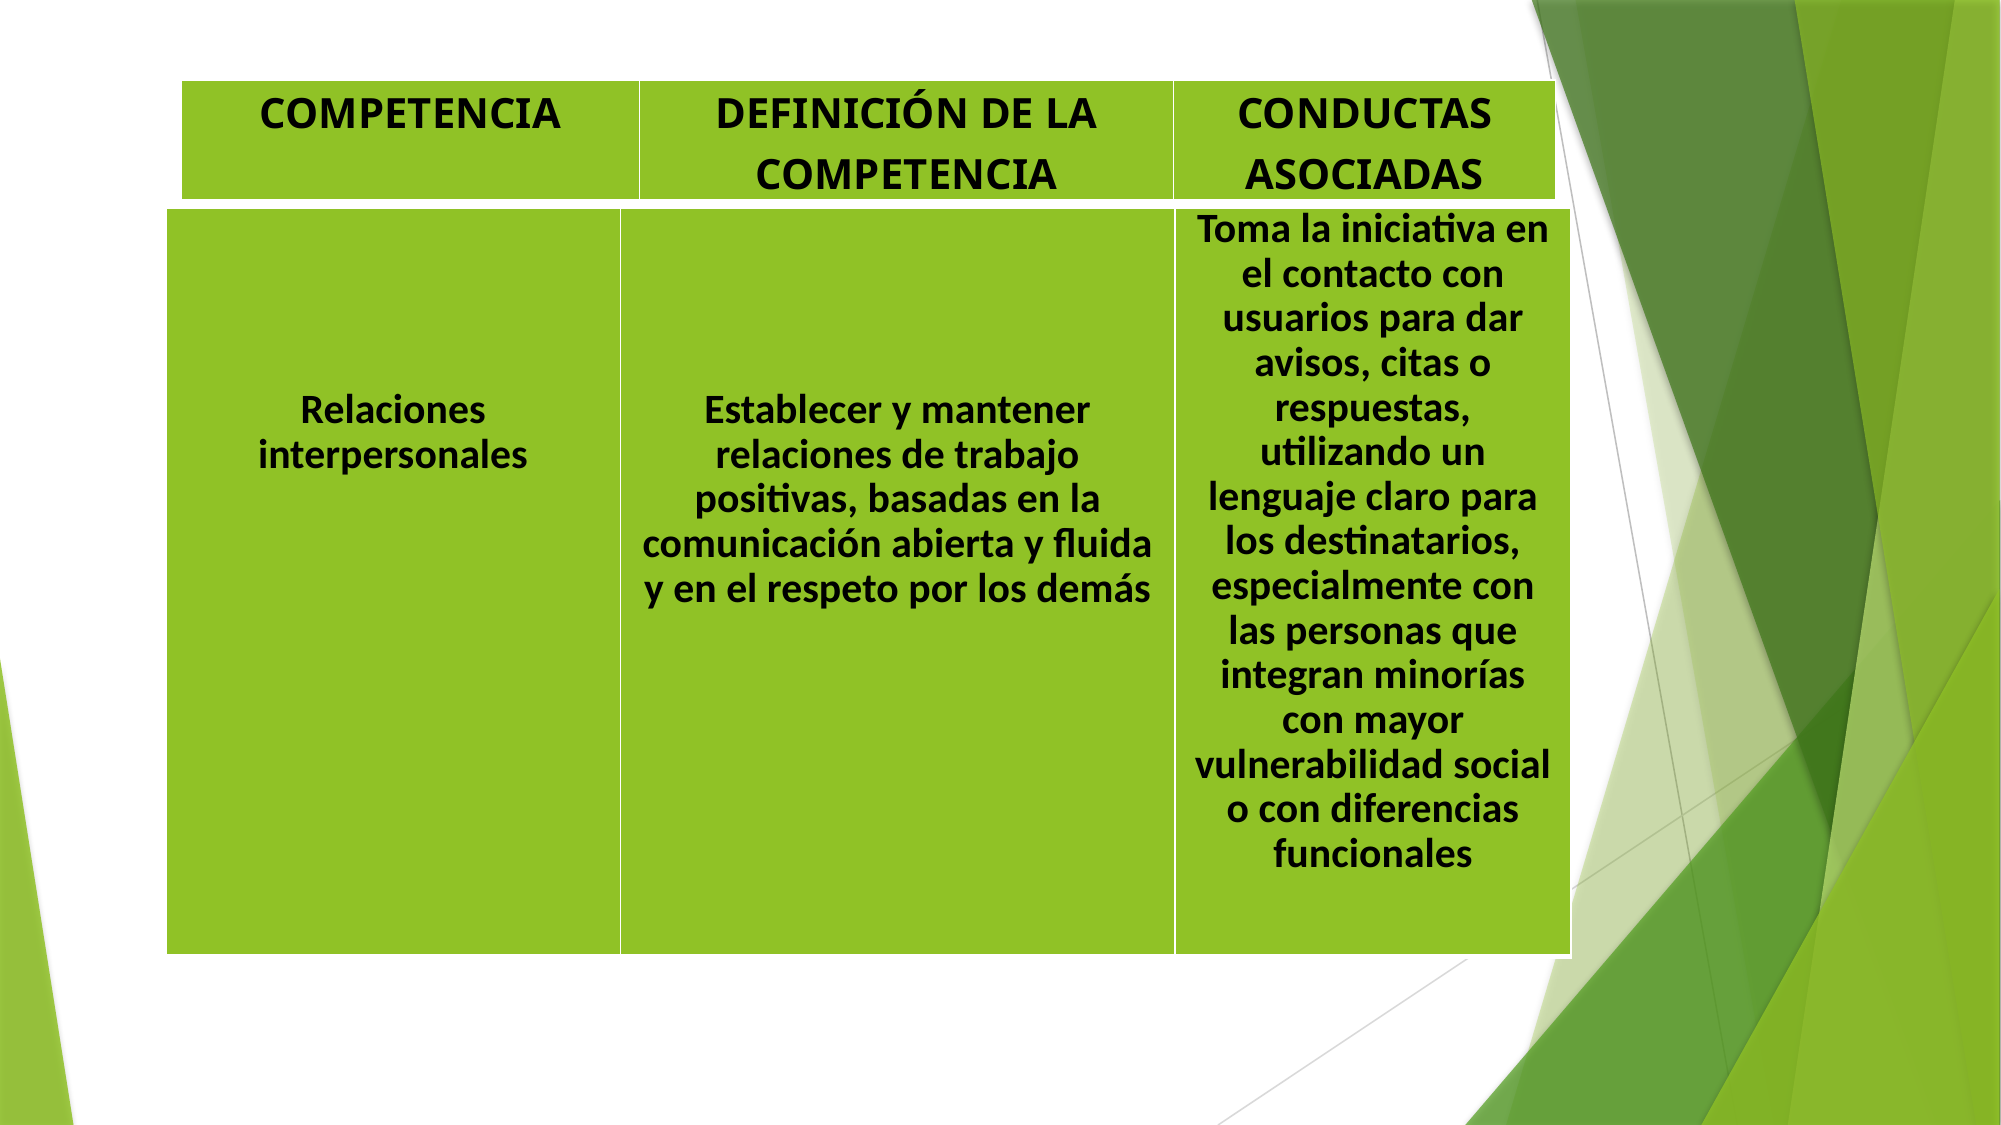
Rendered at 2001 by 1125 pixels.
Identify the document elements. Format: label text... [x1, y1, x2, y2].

table_header COMPETENCIA [182, 81, 639, 199]
table_header Relaciones interpersonales [167, 209, 620, 954]
table_header DEFINICIÓN DE LA COMPETENCIA [640, 81, 1173, 199]
title [120, 72, 1531, 290]
table_header CONDUCTAS ASOCIADAS [1174, 81, 1555, 199]
table_header Establecer y mantener relaciones de trabajo positivas, basadas en la comunicación abierta y fluida y en el respeto por los demás [621, 209, 1174, 954]
table_header Toma la iniciativa en el contacto con usuarios para dar avisos, citas o respuestas, utilizando un lenguaje claro para los destinatarios, especialmente con las personas que integran minorías con mayor vulnerabilidad social o con diferencias funcionales [1176, 209, 1570, 954]
